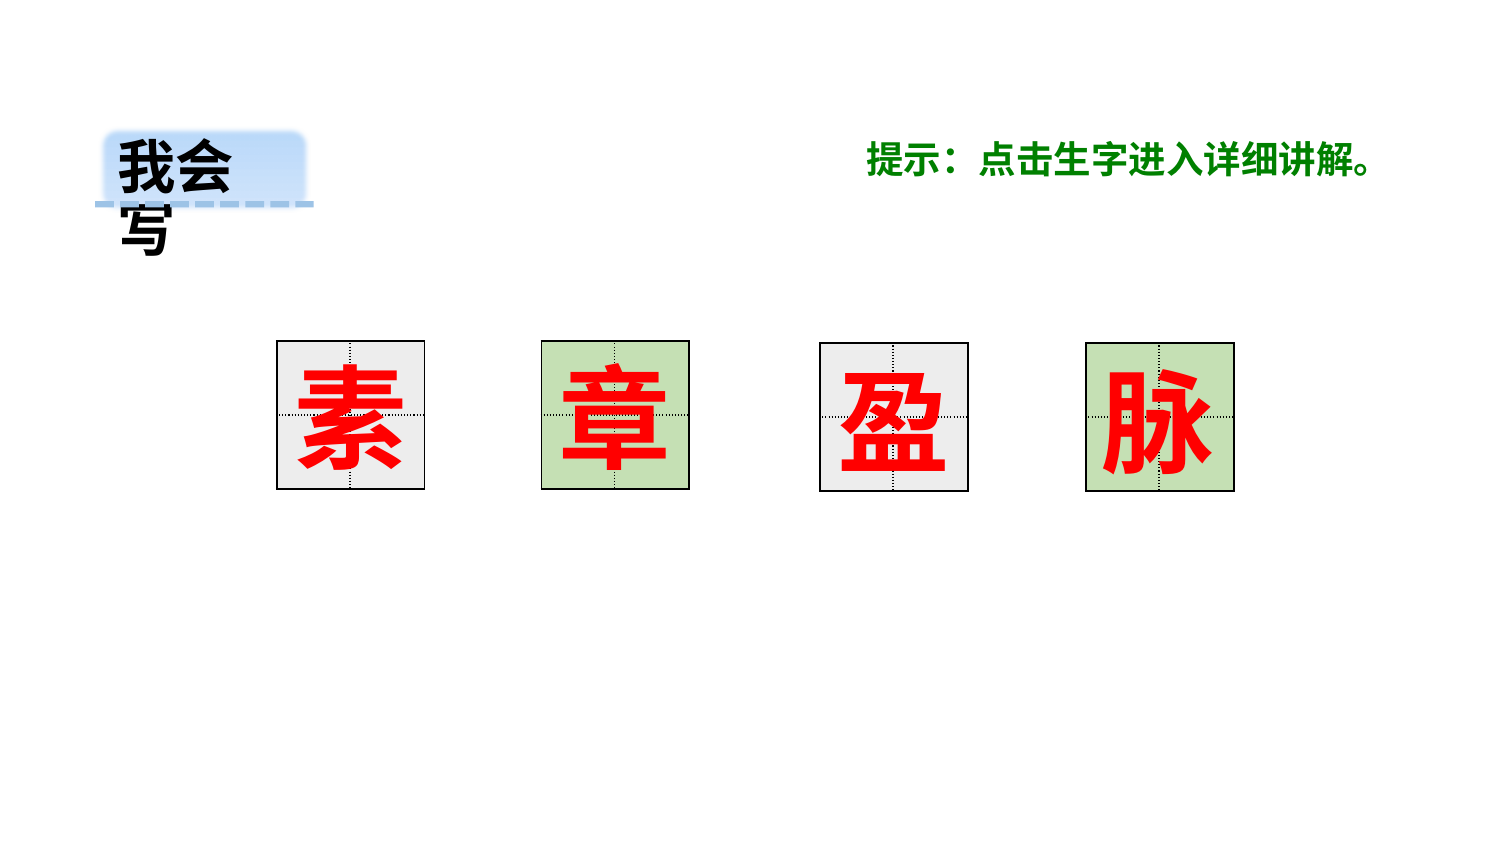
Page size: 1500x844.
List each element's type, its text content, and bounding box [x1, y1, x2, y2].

text_box 素 [279, 340, 422, 491]
text_box 盈 [822, 344, 965, 495]
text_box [94, 126, 314, 214]
text_box 章 [543, 340, 687, 491]
text_box 脉 [1087, 344, 1230, 495]
text_box 提示：点击生字进入详细讲解。 [856, 128, 1415, 190]
